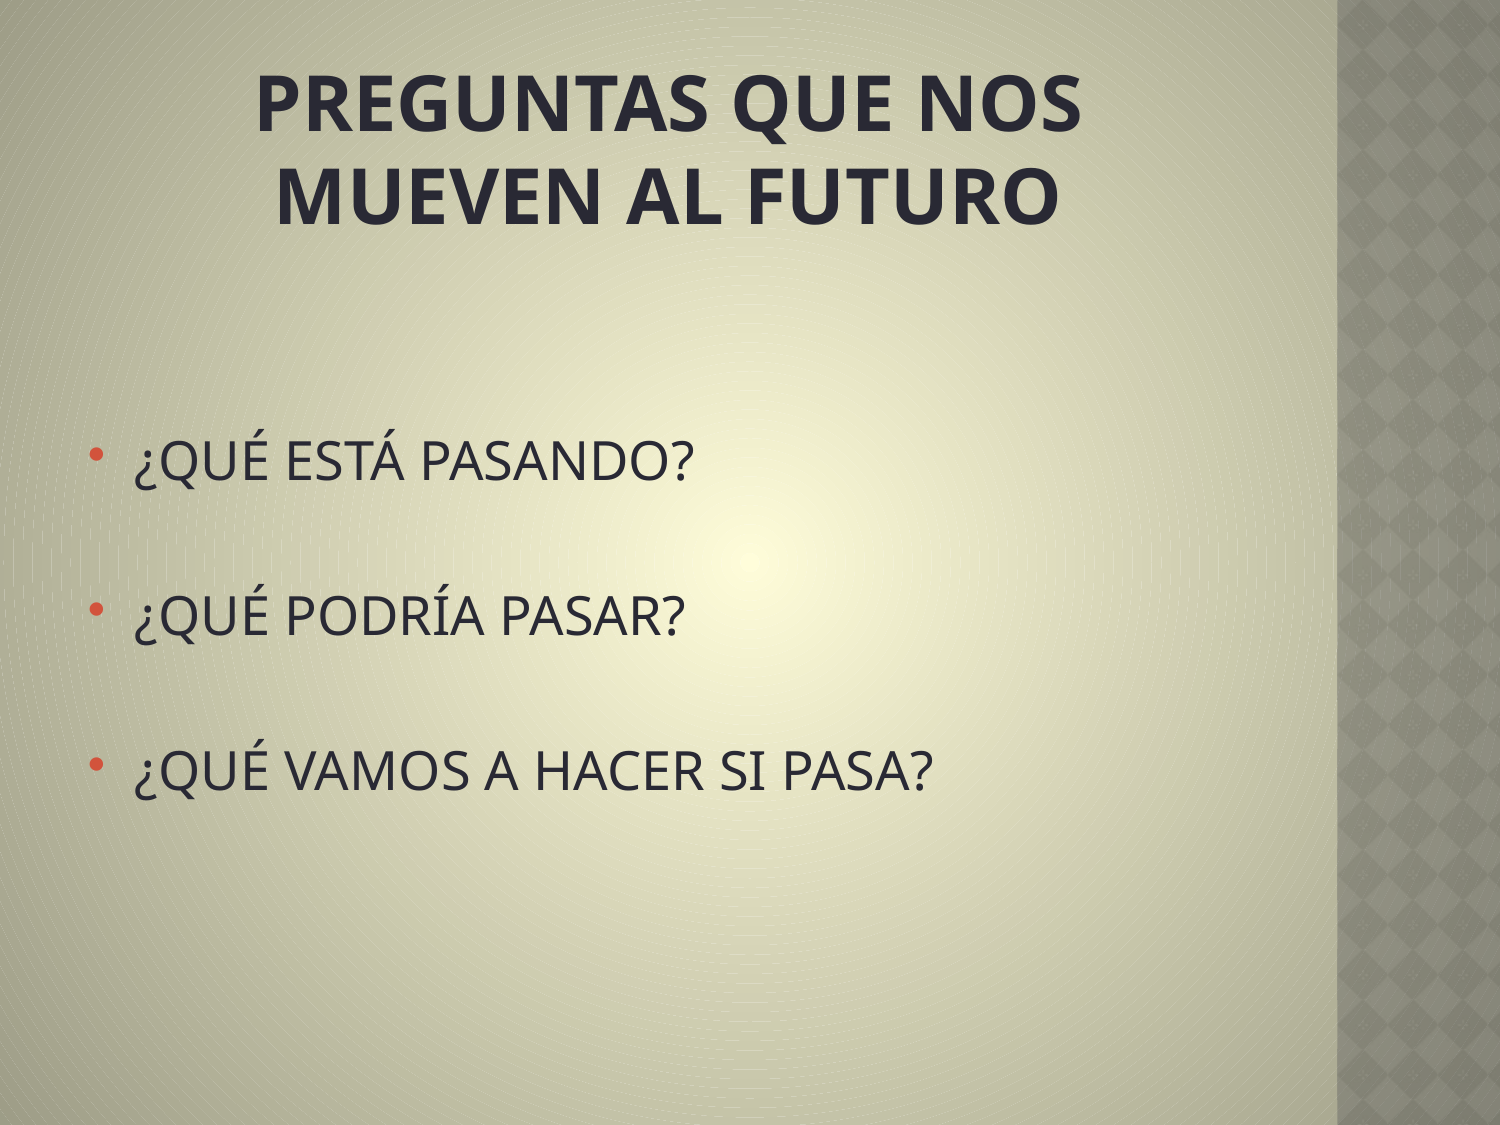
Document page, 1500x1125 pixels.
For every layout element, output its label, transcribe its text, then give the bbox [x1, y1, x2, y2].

title PREGUNTAS QUE NOS MUEVEN AL FUTURO [75, 52, 1263, 240]
list ¿QUÉ ESTÁ PASANDO? ¿QUÉ PODRÍA PASAR? ¿QUÉ VAMOS A HACER SI PASA? [75, 264, 1263, 1059]
